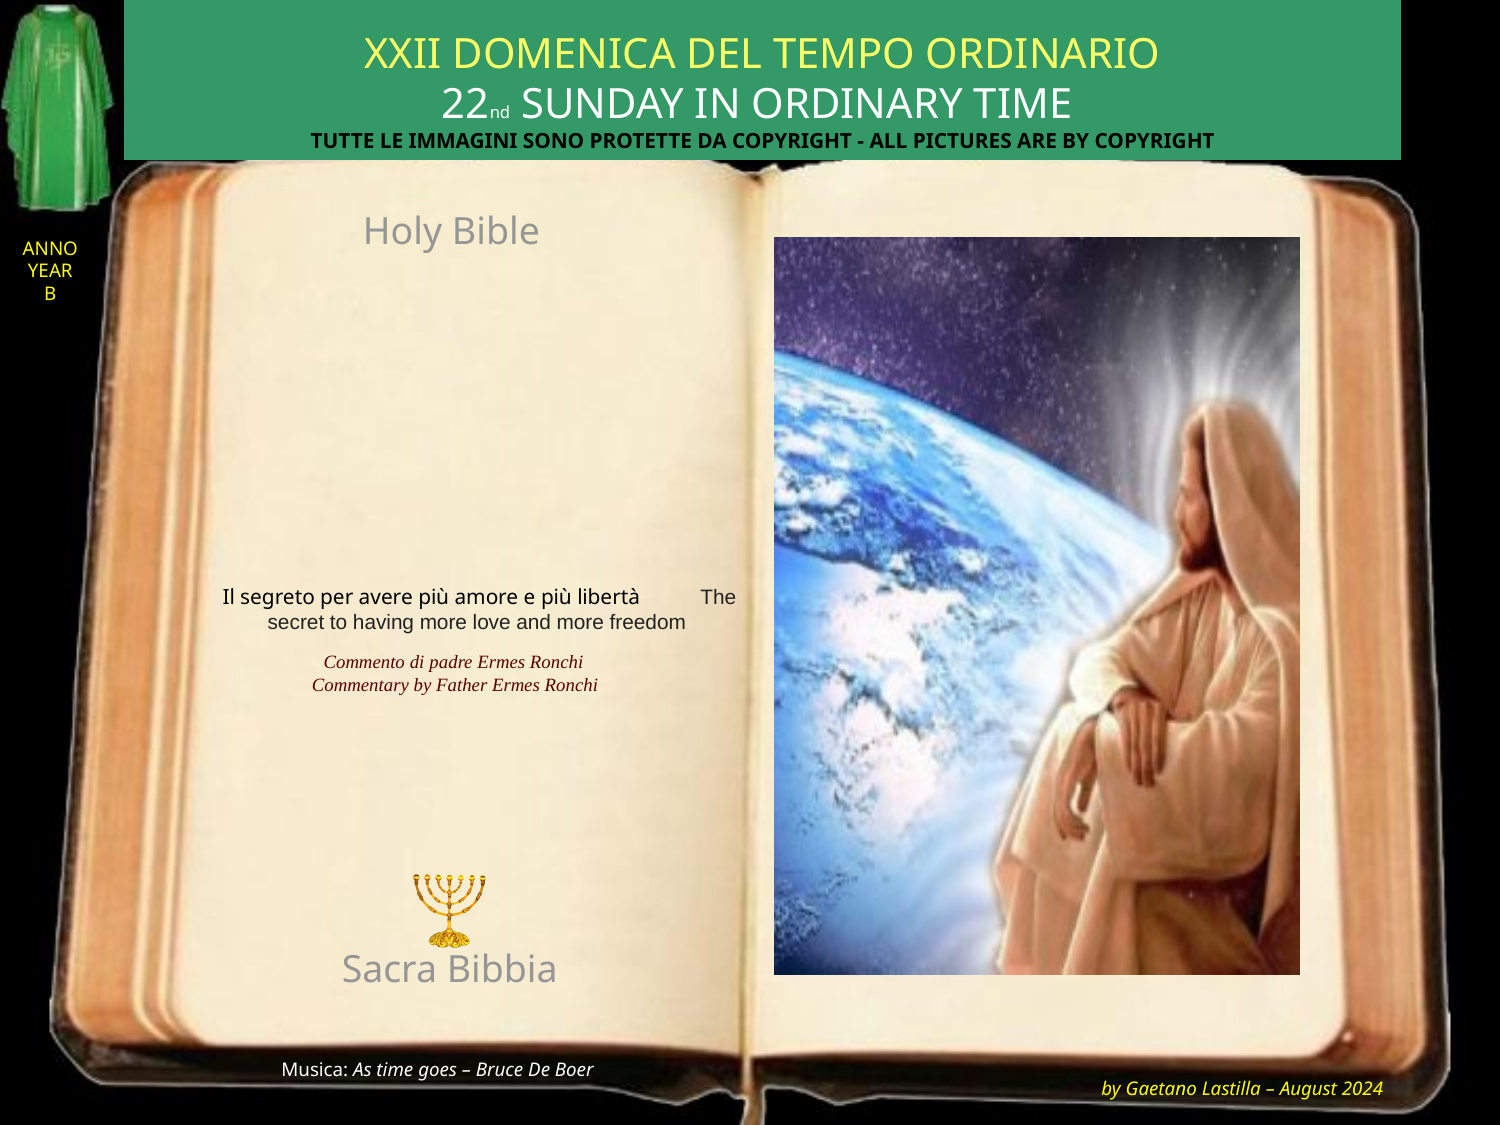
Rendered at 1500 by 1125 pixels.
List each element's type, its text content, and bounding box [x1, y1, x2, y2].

text_box Sacra Bibbia [187, 937, 713, 998]
picture [0, 0, 1500, 1125]
text_box ANNO YEAR B [7, 229, 93, 312]
text_box Commento di padre Ermes Ronchi Commentary by Father Ermes Ronchi [226, 640, 665, 703]
text_box Holy Bible [348, 199, 556, 260]
text_box Il segreto per avere più amore e più libertà The secret to having more love and more freedom [201, 575, 752, 641]
text_box XXII DOMENICA DEL TEMPO ORDINARIO 22nd SUNDAY IN ORDINARY TIME TUTTE LE IMMAGINI SONO PROTETTE DA COPYRIGHT - ALL PICTURES ARE BY COPYRIGHT [124, 0, 1400, 160]
text_box Musica: As time goes – Bruce De Boer [137, 1050, 738, 1088]
text_box by Gaetano Lastilla – August 2024 [1086, 1068, 1398, 1107]
